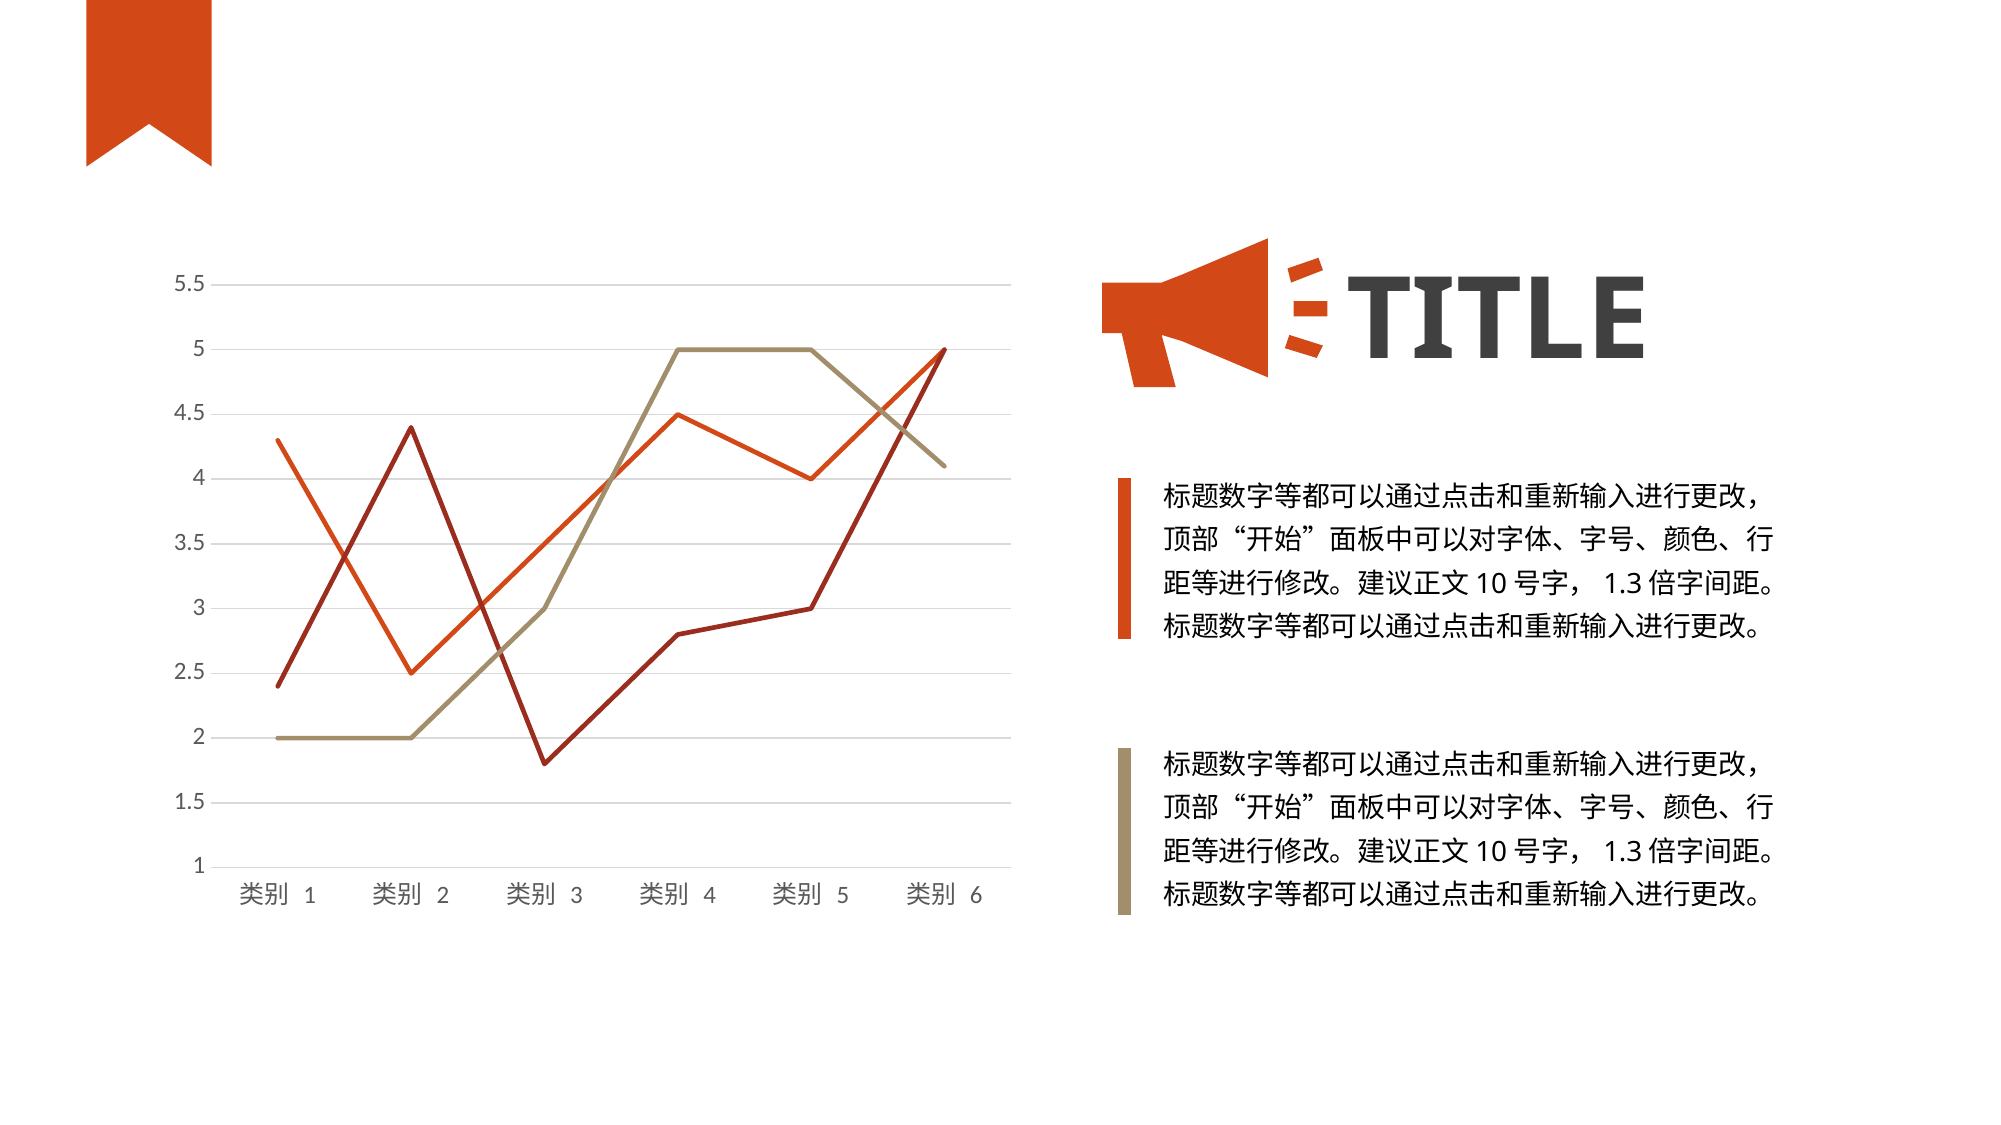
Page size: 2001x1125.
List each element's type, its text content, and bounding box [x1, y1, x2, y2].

text_box [1102, 238, 1268, 388]
text_box [1287, 257, 1323, 283]
text_box TITLE [1331, 237, 1665, 389]
text_box 标题数字等都可以通过点击和重新输入进行更改，顶部“开始”面板中可以对字体、字号、颜色、行距等进行修改。建议正文10号字，1.3倍字间距。标题数字等都可以通过点击和重新输入进行更改。 [1148, 729, 1814, 918]
text_box [1284, 334, 1323, 358]
chart [156, 259, 1029, 925]
text_box 标题数字等都可以通过点击和重新输入进行更改，顶部“开始”面板中可以对字体、字号、颜色、行距等进行修改。建议正文10号字，1.3倍字间距。标题数字等都可以通过点击和重新输入进行更改。 [1148, 461, 1814, 650]
text_box [1293, 301, 1328, 317]
